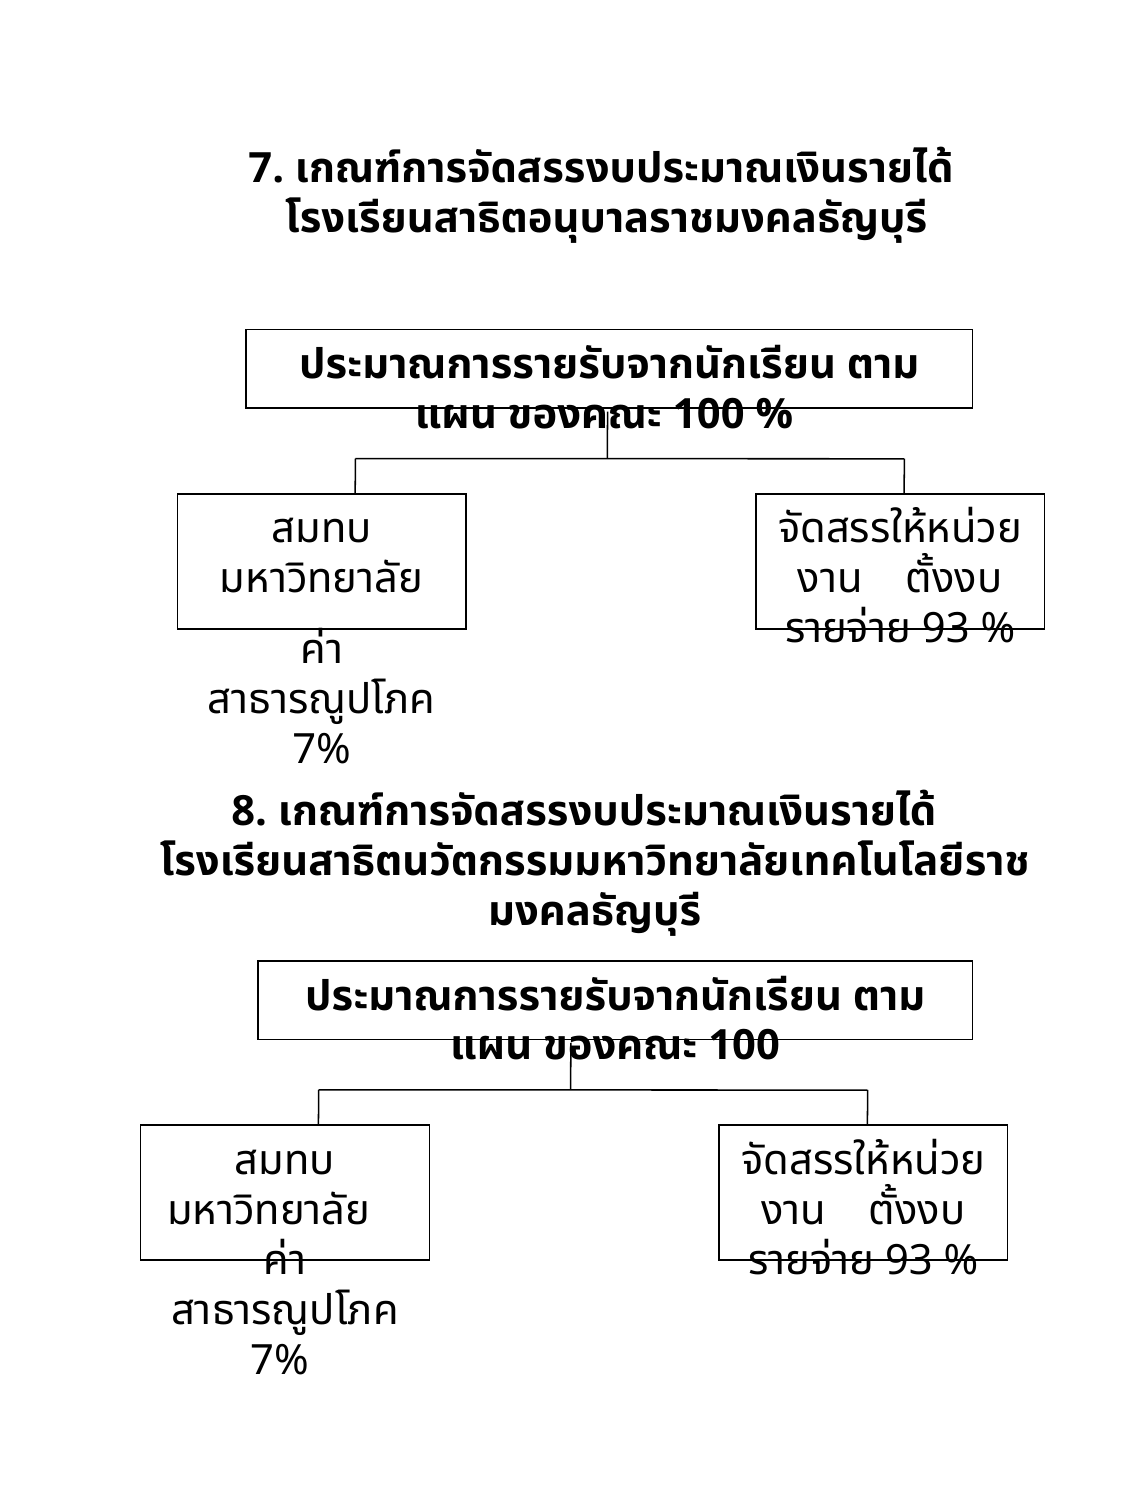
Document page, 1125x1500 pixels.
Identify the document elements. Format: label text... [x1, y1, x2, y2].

text_box 8. เกณฑ์การจัดสรรงบประมาณเงินรายได้ โรงเรียนสาธิตนวัตกรรมมหาวิทยาลัยเทคโนโลยีราชมงคลธัญบุรี [105, 726, 1085, 942]
text_box 7. เกณฑ์การจัดสรรงบประมาณเงินรายได้ โรงเรียนสาธิตอนุบาลราชมงคลธัญบุรี [117, 83, 1096, 248]
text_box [177, 329, 1045, 630]
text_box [140, 960, 1008, 1261]
